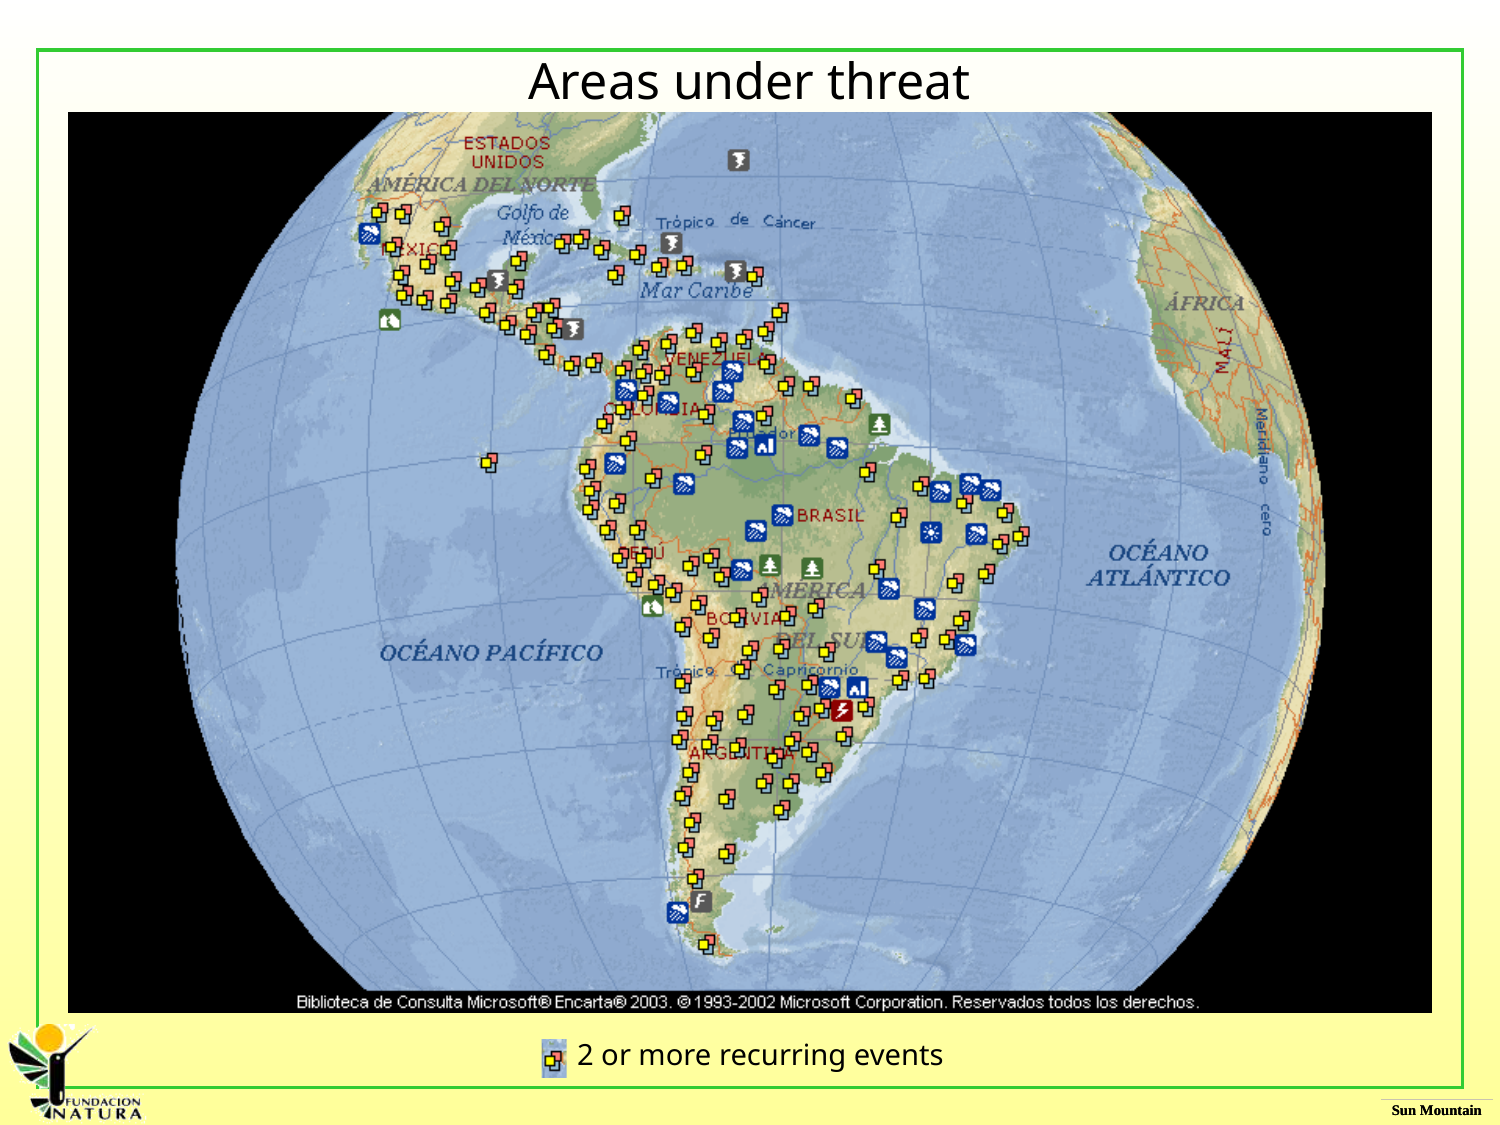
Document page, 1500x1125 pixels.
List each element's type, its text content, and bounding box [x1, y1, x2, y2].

picture [68, 112, 1432, 1013]
text_box Areas under threat [513, 42, 986, 110]
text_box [541, 1028, 948, 1080]
